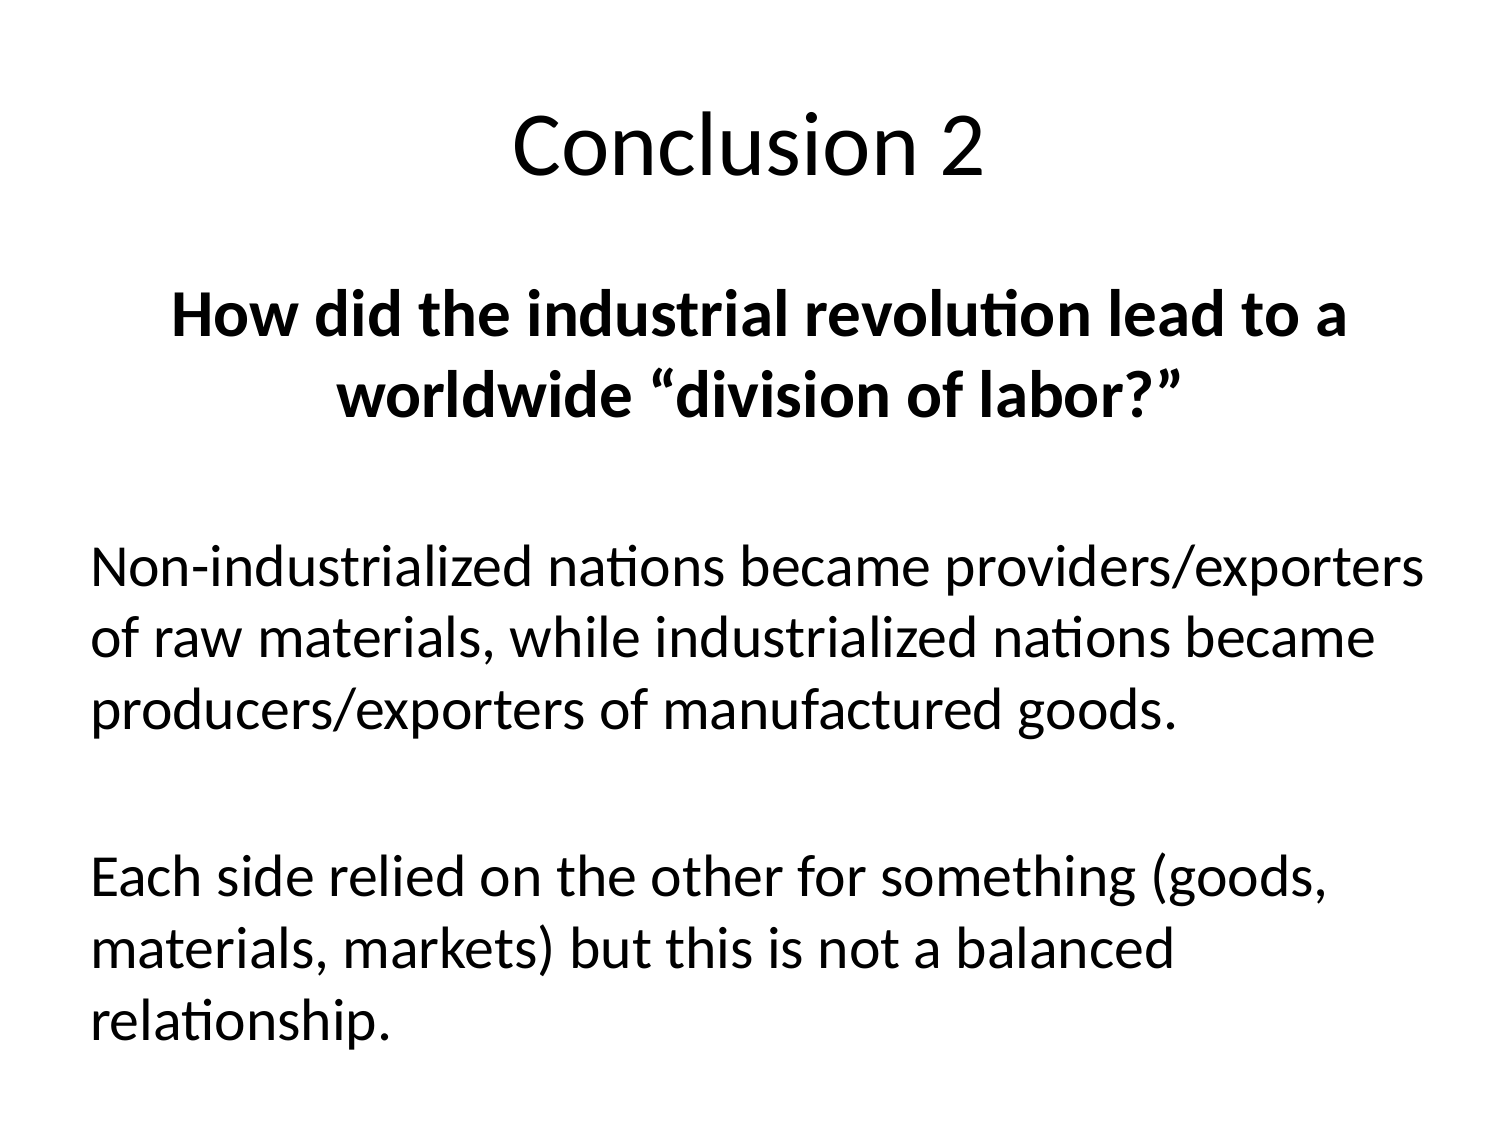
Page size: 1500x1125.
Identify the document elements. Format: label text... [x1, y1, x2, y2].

title Conclusion 2 [75, 45, 1425, 233]
list How did the industrial revolution lead to a worldwide “division of labor?” Non-industrialized nations became providers/exporters of raw materials, while industrialized nations became producers/exporters of manufactured goods. Each side relied on the other for something (goods, materials, markets) but this is not a balanced relationship. [75, 262, 1447, 1083]
